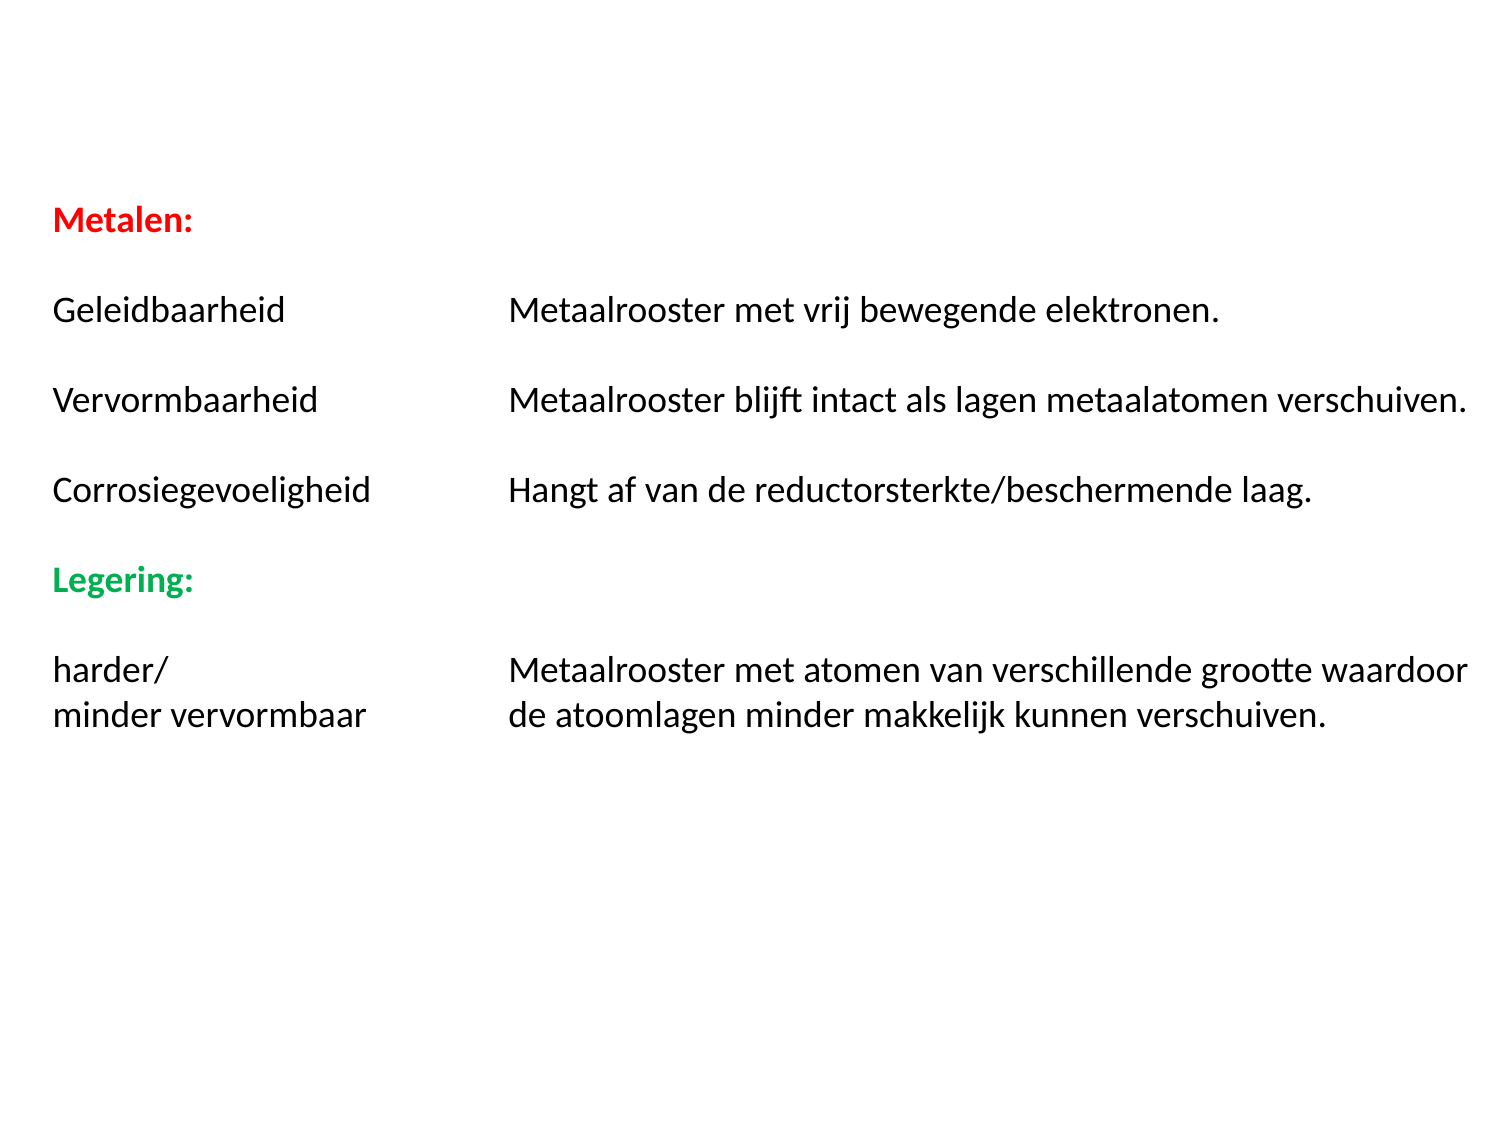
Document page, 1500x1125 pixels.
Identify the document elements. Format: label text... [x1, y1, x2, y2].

text_box Metalen: Geleidbaarheid Metaalrooster met vrij bewegende elektronen. Vervormbaarheid Metaalrooster blijft intact als lagen metaalatomen verschuiven. Corrosiegevoeligheid Hangt af van de reductorsterkte/beschermende laag. Legering: harder/ Metaalrooster met atomen van verschillende grootte waardoor minder vervormbaar de atoomlagen minder makkelijk kunnen verschuiven. [37, 142, 1500, 833]
